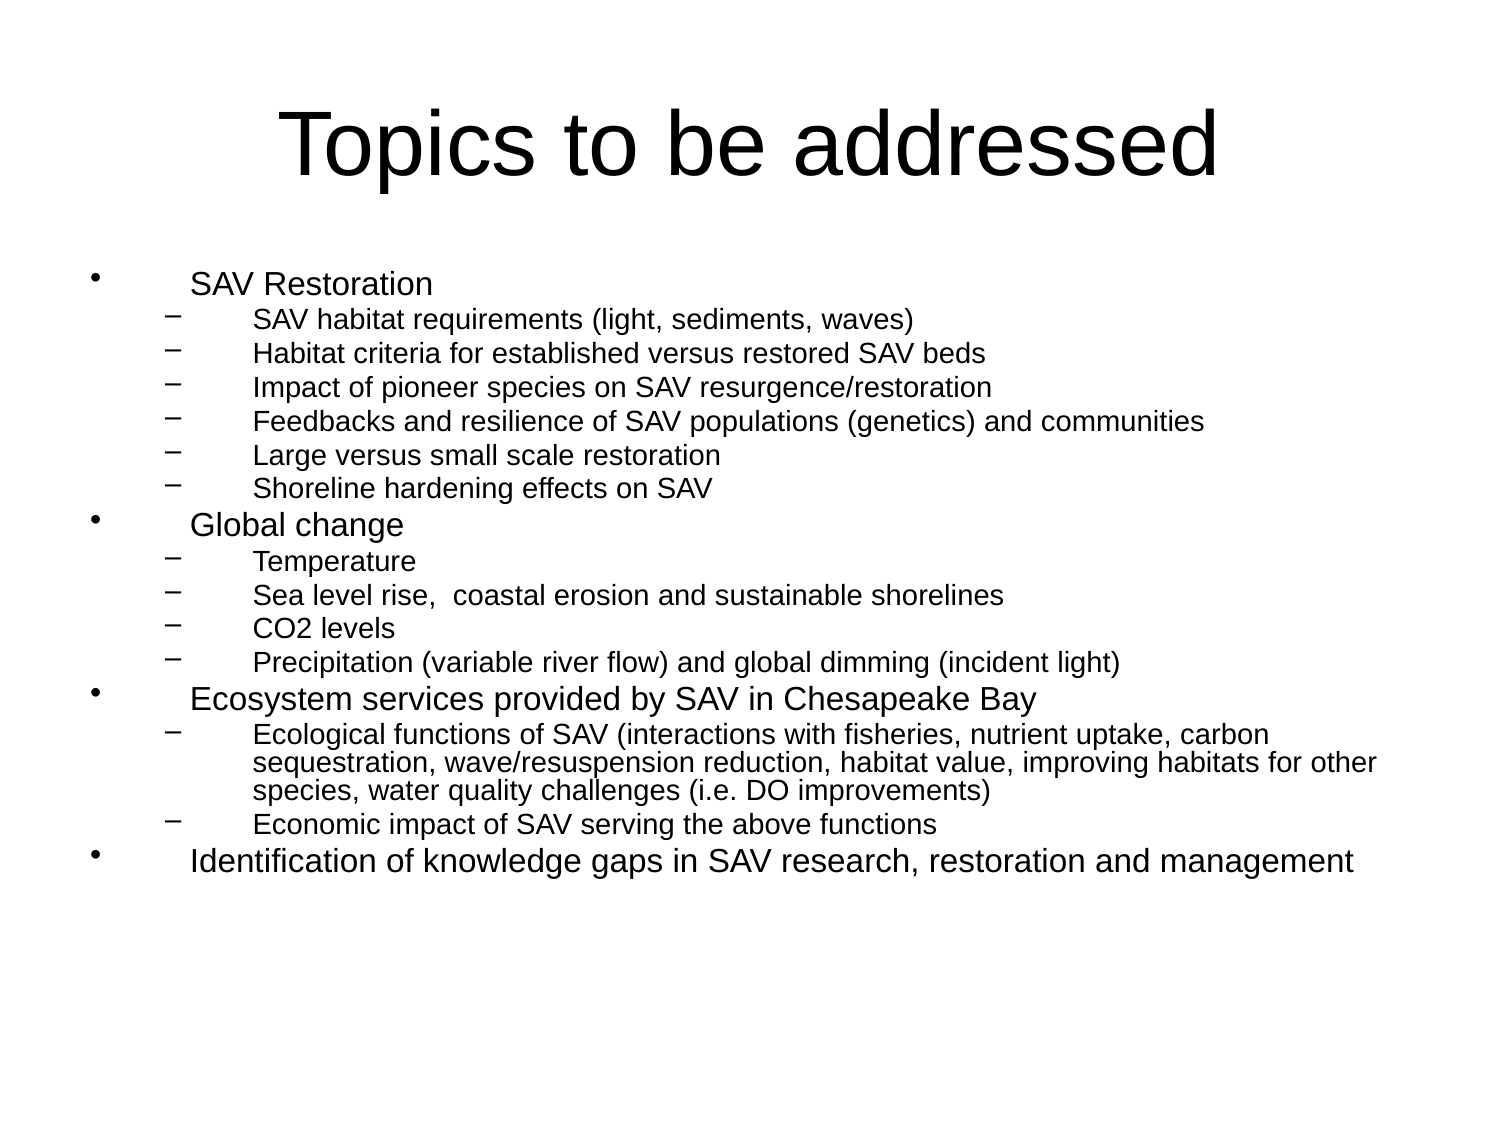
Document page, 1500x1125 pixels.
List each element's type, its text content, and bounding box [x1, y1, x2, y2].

list SAV Restoration SAV habitat requirements (light, sediments, waves) Habitat criteria for established versus restored SAV beds Impact of pioneer species on SAV resurgence/restoration Feedbacks and resilience of SAV populations (genetics) and communities Large versus small scale restoration Shoreline hardening effects on SAV Global change Temperature Sea level rise, coastal erosion and sustainable shorelines CO2 levels Precipitation (variable river flow) and global dimming (incident light) Ecosystem services provided by SAV in Chesapeake Bay Ecological functions of SAV (interactions with fisheries, nutrient uptake, carbon sequestration, wave/resuspension reduction, habitat value, improving habitats for other species, water quality challenges (i.e. DO improvements) Economic impact of SAV serving the above functions Identification of knowledge gaps in SAV research, restoration and management [74, 262, 1426, 1006]
title Topics to be addressed [74, 44, 1426, 233]
